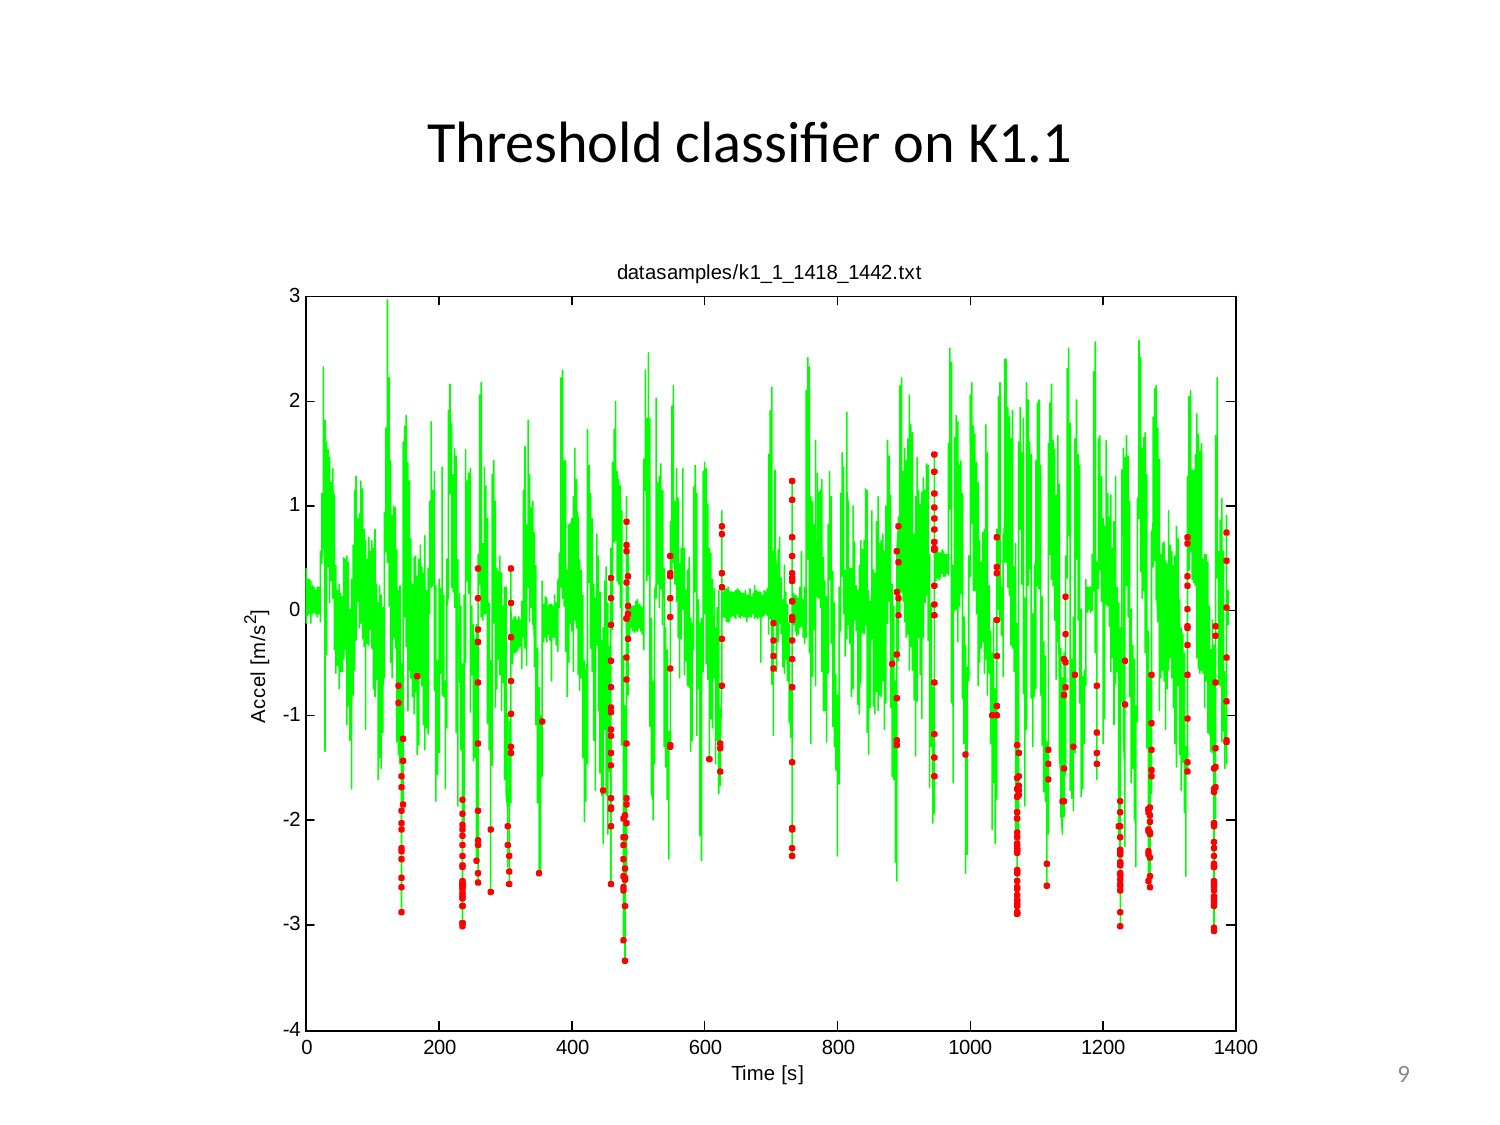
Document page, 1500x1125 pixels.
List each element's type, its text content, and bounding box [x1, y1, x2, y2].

slide_number 9 [1354, 1042, 1425, 1103]
title Threshold classifier on K1.1 [75, 45, 1425, 233]
picture [149, 229, 1351, 1125]
